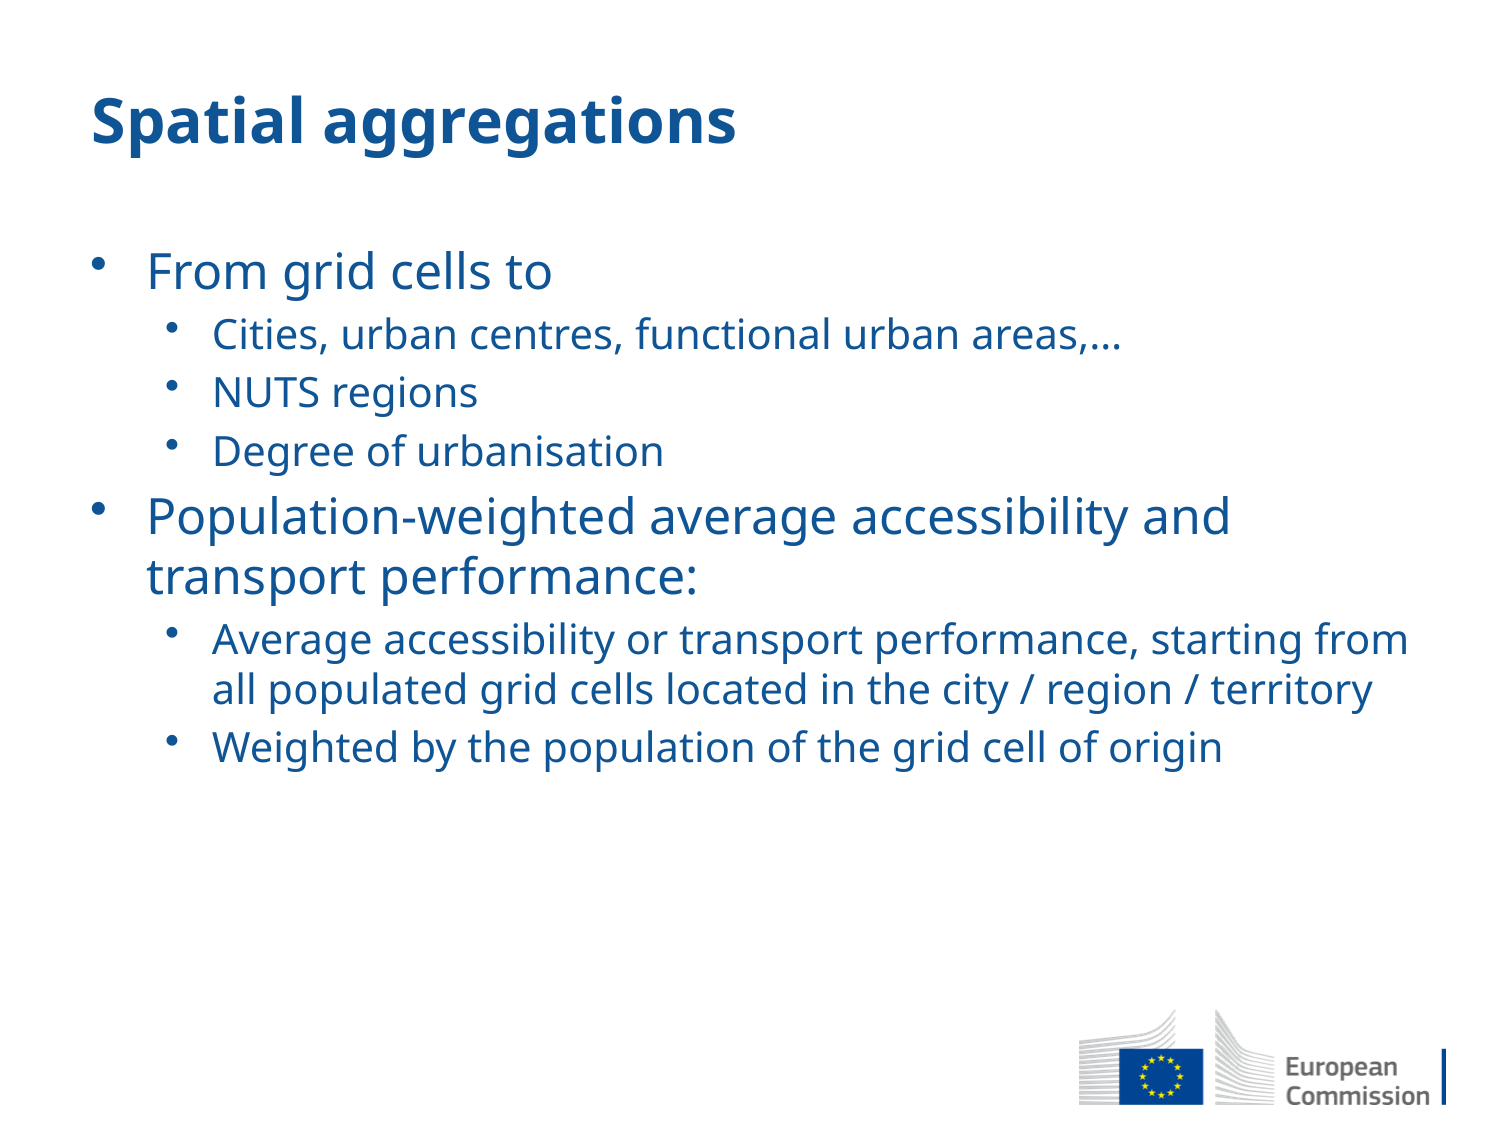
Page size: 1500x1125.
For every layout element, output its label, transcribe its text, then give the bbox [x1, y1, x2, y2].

list From grid cells to Cities, urban centres, functional urban areas,… NUTS regions Degree of urbanisation Population-weighted average accessibility and transport performance: Average accessibility or transport performance, starting from all populated grid cells located in the city / region / territory Weighted by the population of the grid cell of origin [75, 231, 1425, 988]
picture [1078, 1008, 1447, 1106]
title Spatial aggregations [76, 41, 1427, 195]
